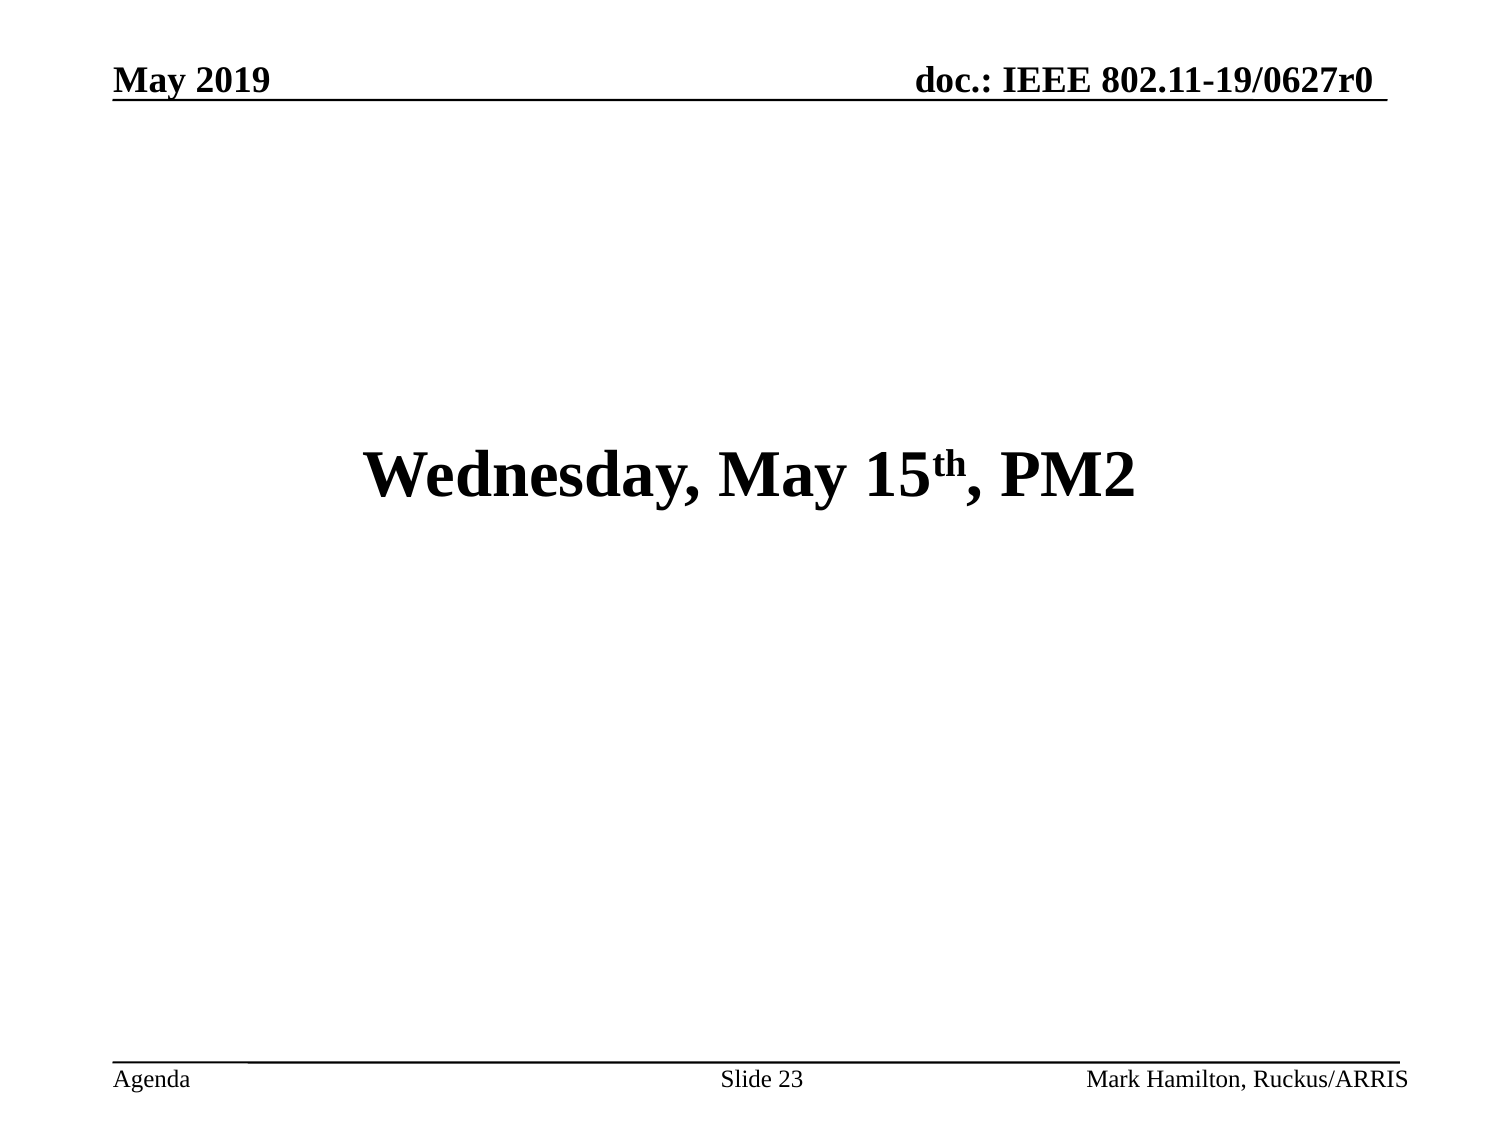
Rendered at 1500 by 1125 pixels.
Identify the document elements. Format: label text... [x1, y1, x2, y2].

title Wednesday, May 15th, PM2 [112, 349, 1388, 591]
